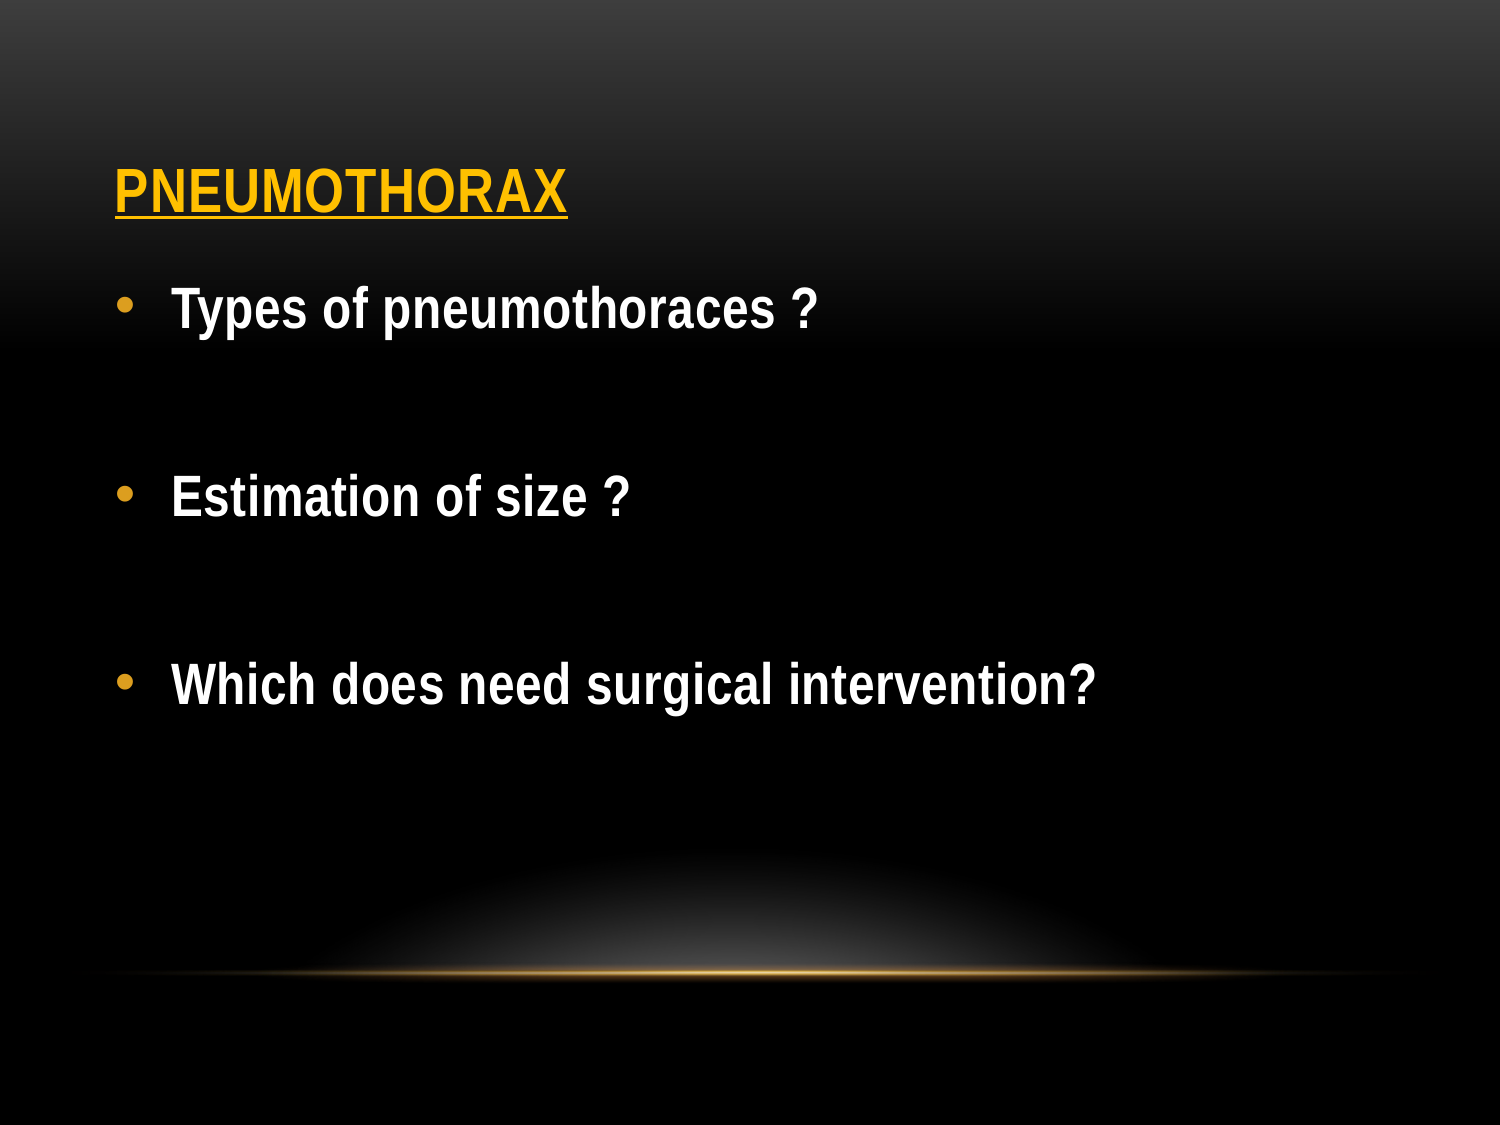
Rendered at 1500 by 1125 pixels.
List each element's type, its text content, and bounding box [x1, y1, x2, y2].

title pneumothorax [99, 45, 1400, 233]
list Types of pneumothoraces ? Estimation of size ? Which does need surgical intervention? [99, 262, 1400, 938]
picture [0, 0, 1500, 1125]
